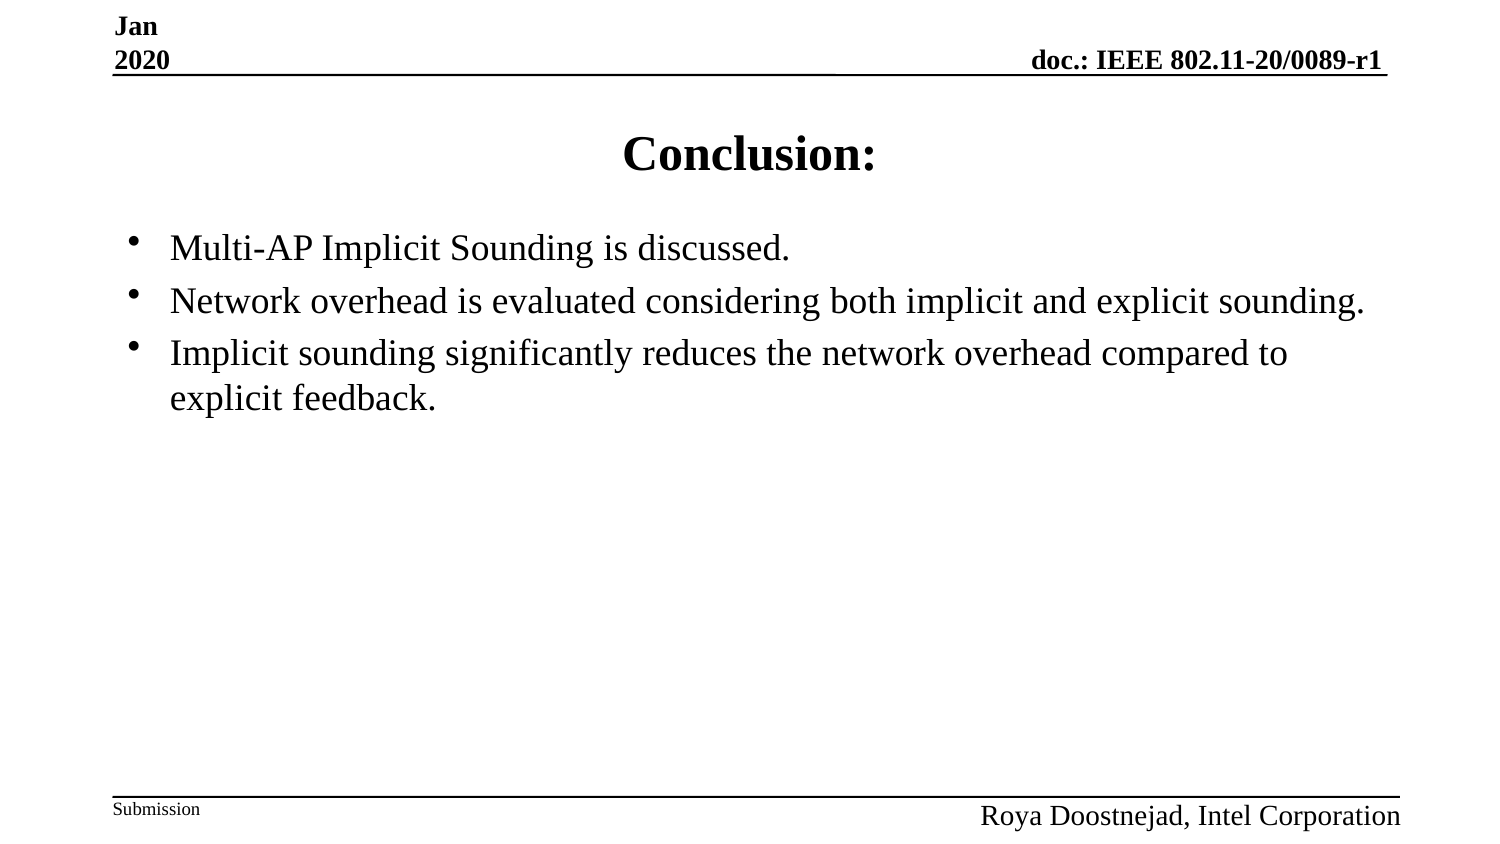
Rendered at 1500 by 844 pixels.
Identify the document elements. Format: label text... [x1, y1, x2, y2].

title Conclusion: [112, 84, 1388, 215]
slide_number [114, 40, 172, 75]
footer Roya Doostnejad, Intel Corporation [979, 796, 1402, 832]
list Multi-AP Implicit Sounding is discussed. Network overhead is evaluated considering both implicit and explicit sounding. Implicit sounding significantly reduces the network overhead compared to explicit feedback. [112, 215, 1388, 783]
